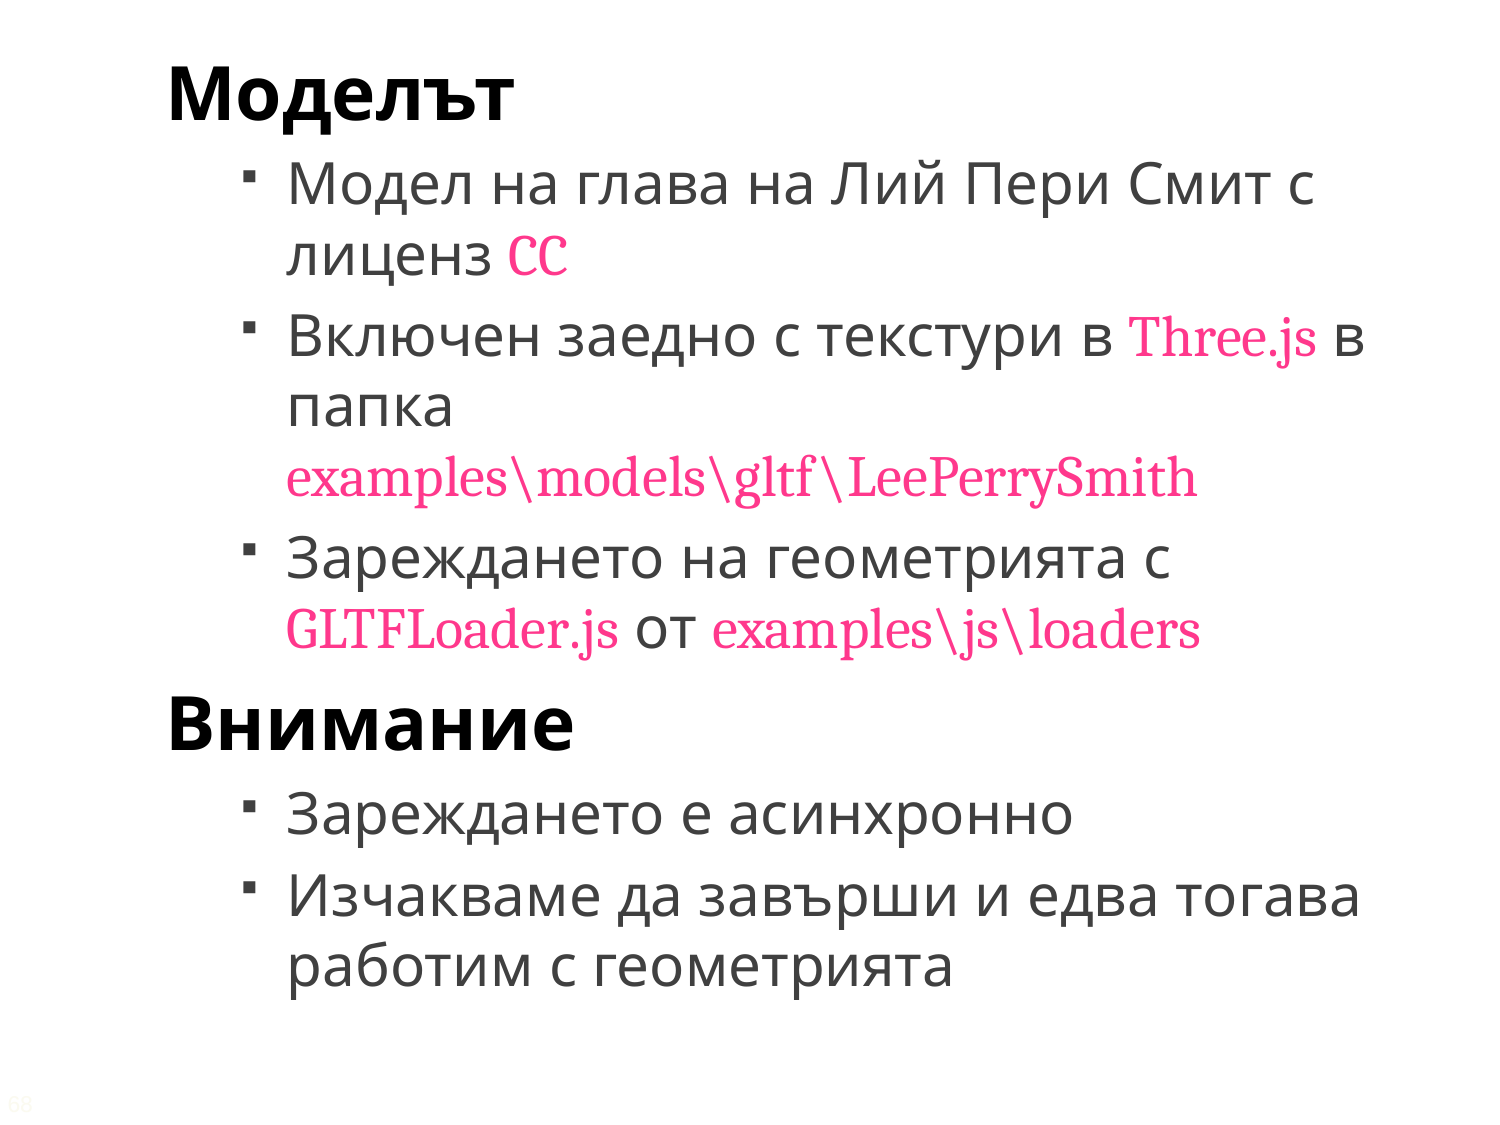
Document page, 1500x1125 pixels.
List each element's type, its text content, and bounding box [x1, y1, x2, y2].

list Моделът Модел на глава на Лий Пери Смит с лиценз CC Включен заедно с текстури в Three.js в папка examples\models\gltf\LeePerrySmith Зареждането на геометрията с GLTFLoader.js от examples\js\loaders Внимание Зареждането е асинхронно Изчакваме да завърши и едва тогава работим с геометрията [150, 37, 1488, 1113]
